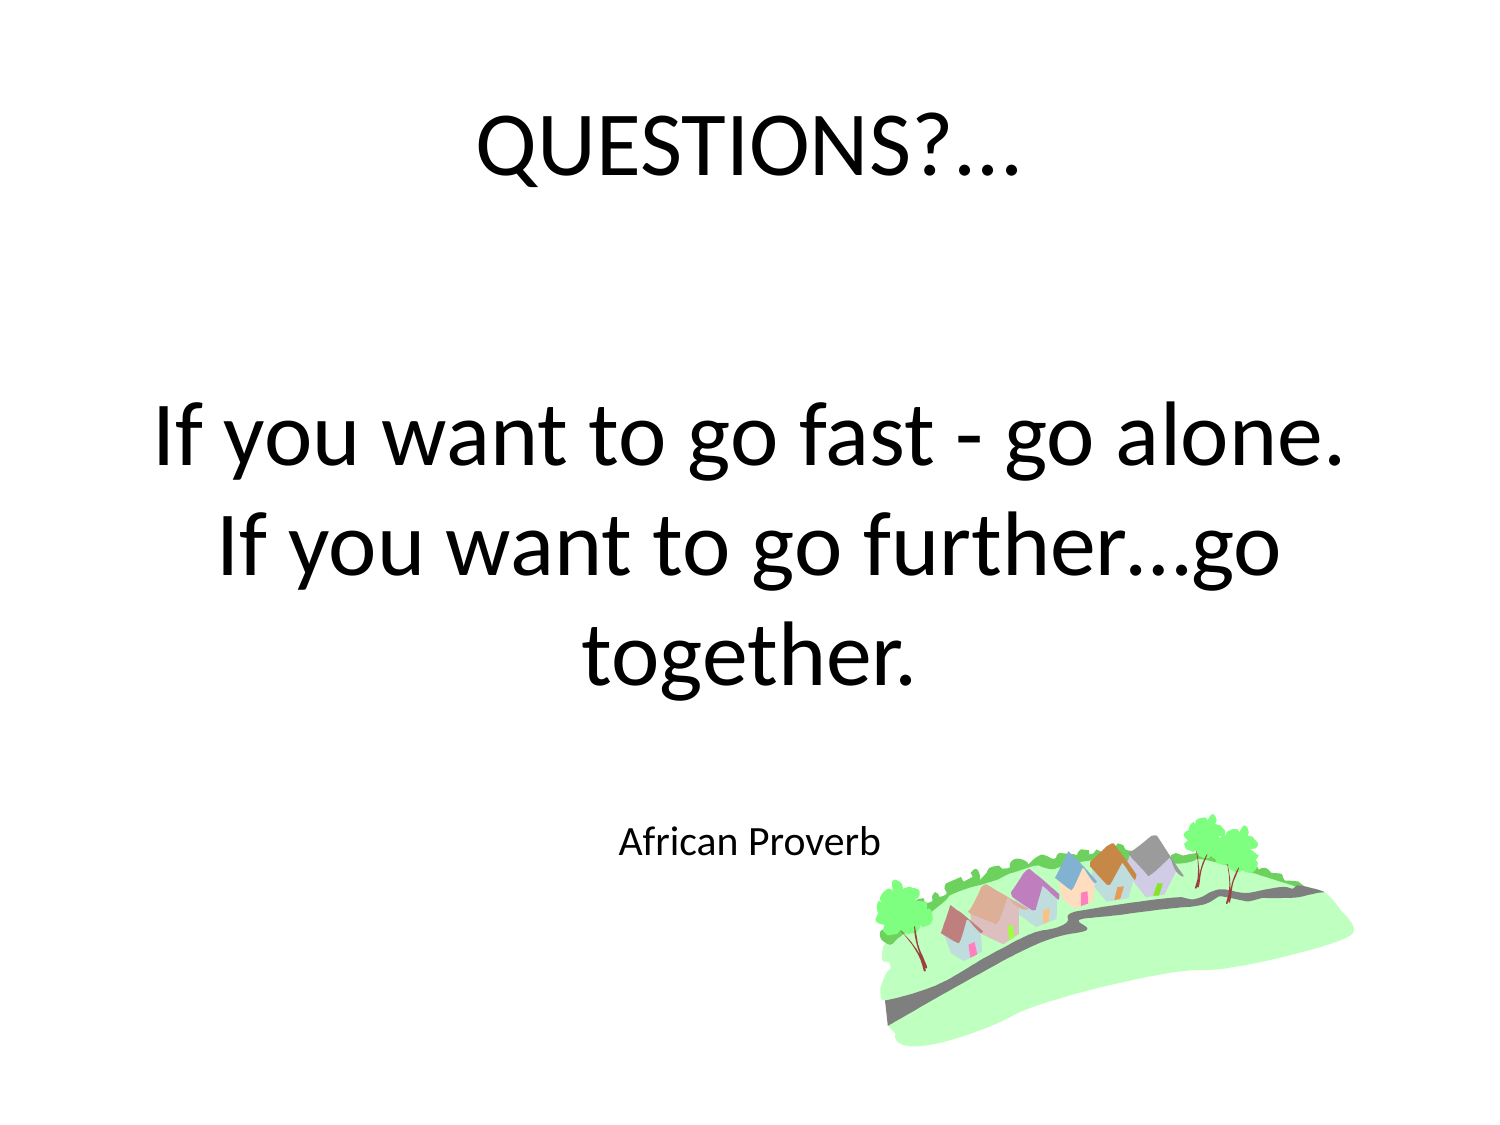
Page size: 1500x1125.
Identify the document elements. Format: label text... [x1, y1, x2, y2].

text_box QUESTIONS?... [74, 45, 1425, 233]
title If you want to go fast - go alone. If you want to go further…go together. African Proverb [75, 299, 1425, 938]
picture [874, 812, 1359, 1064]
